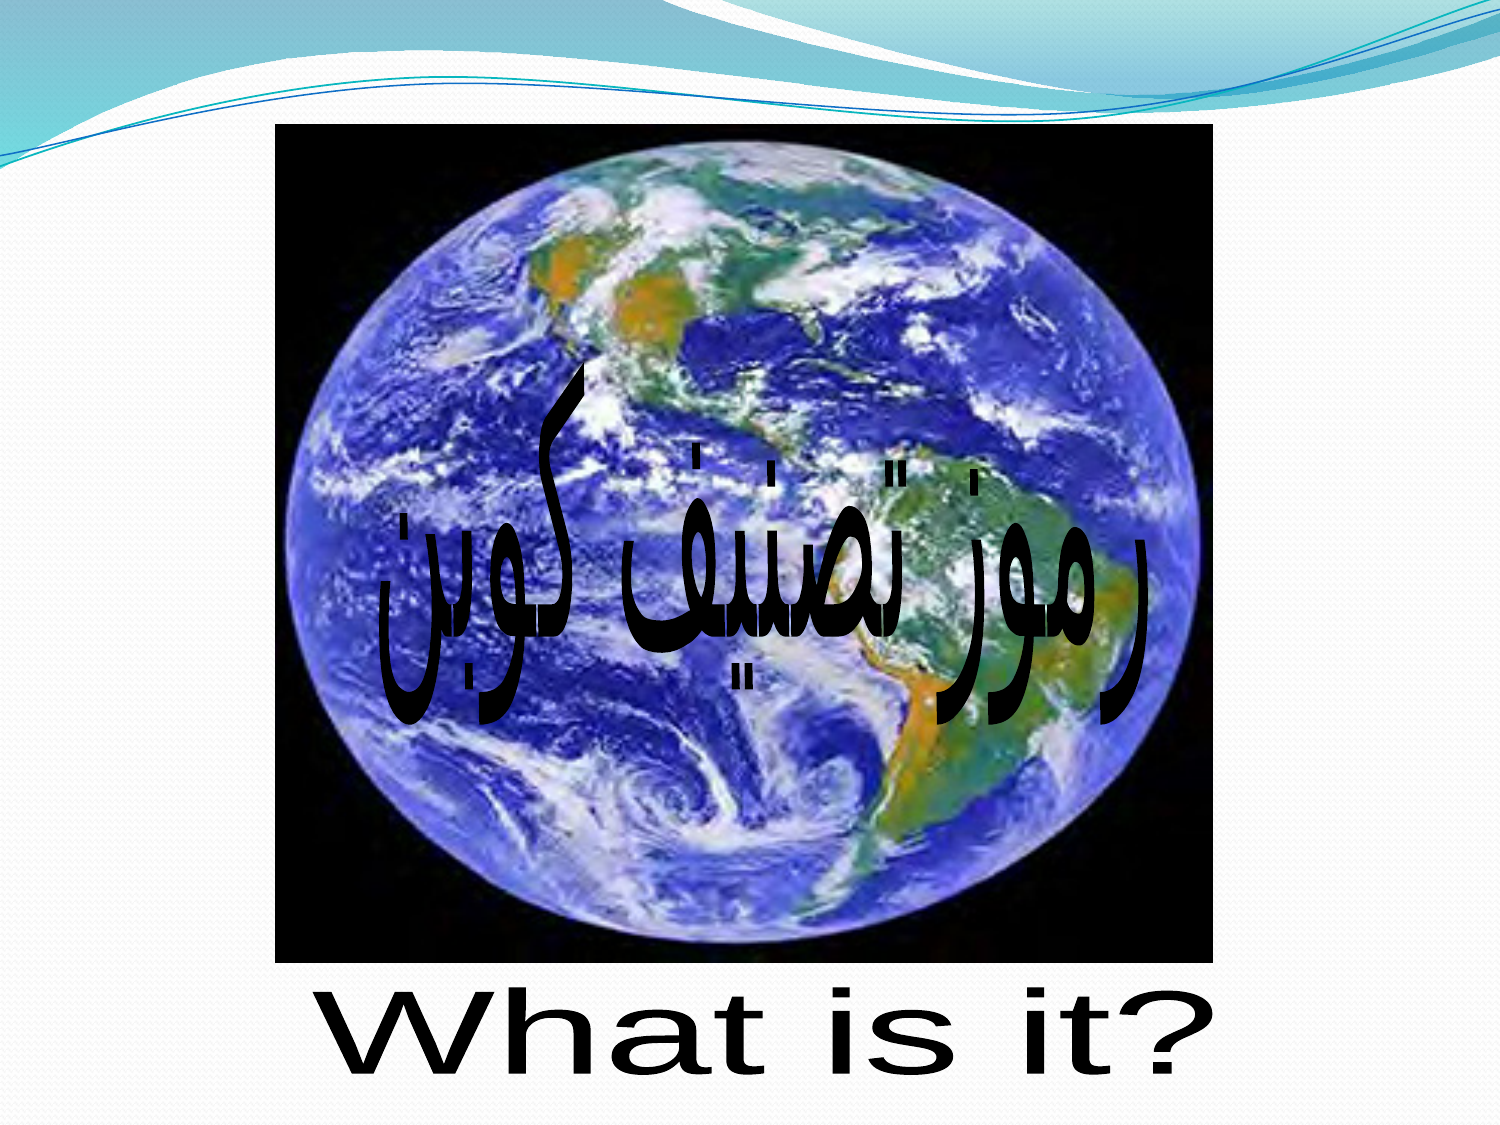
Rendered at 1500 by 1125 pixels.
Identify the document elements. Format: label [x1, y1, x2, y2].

picture [274, 124, 1213, 963]
